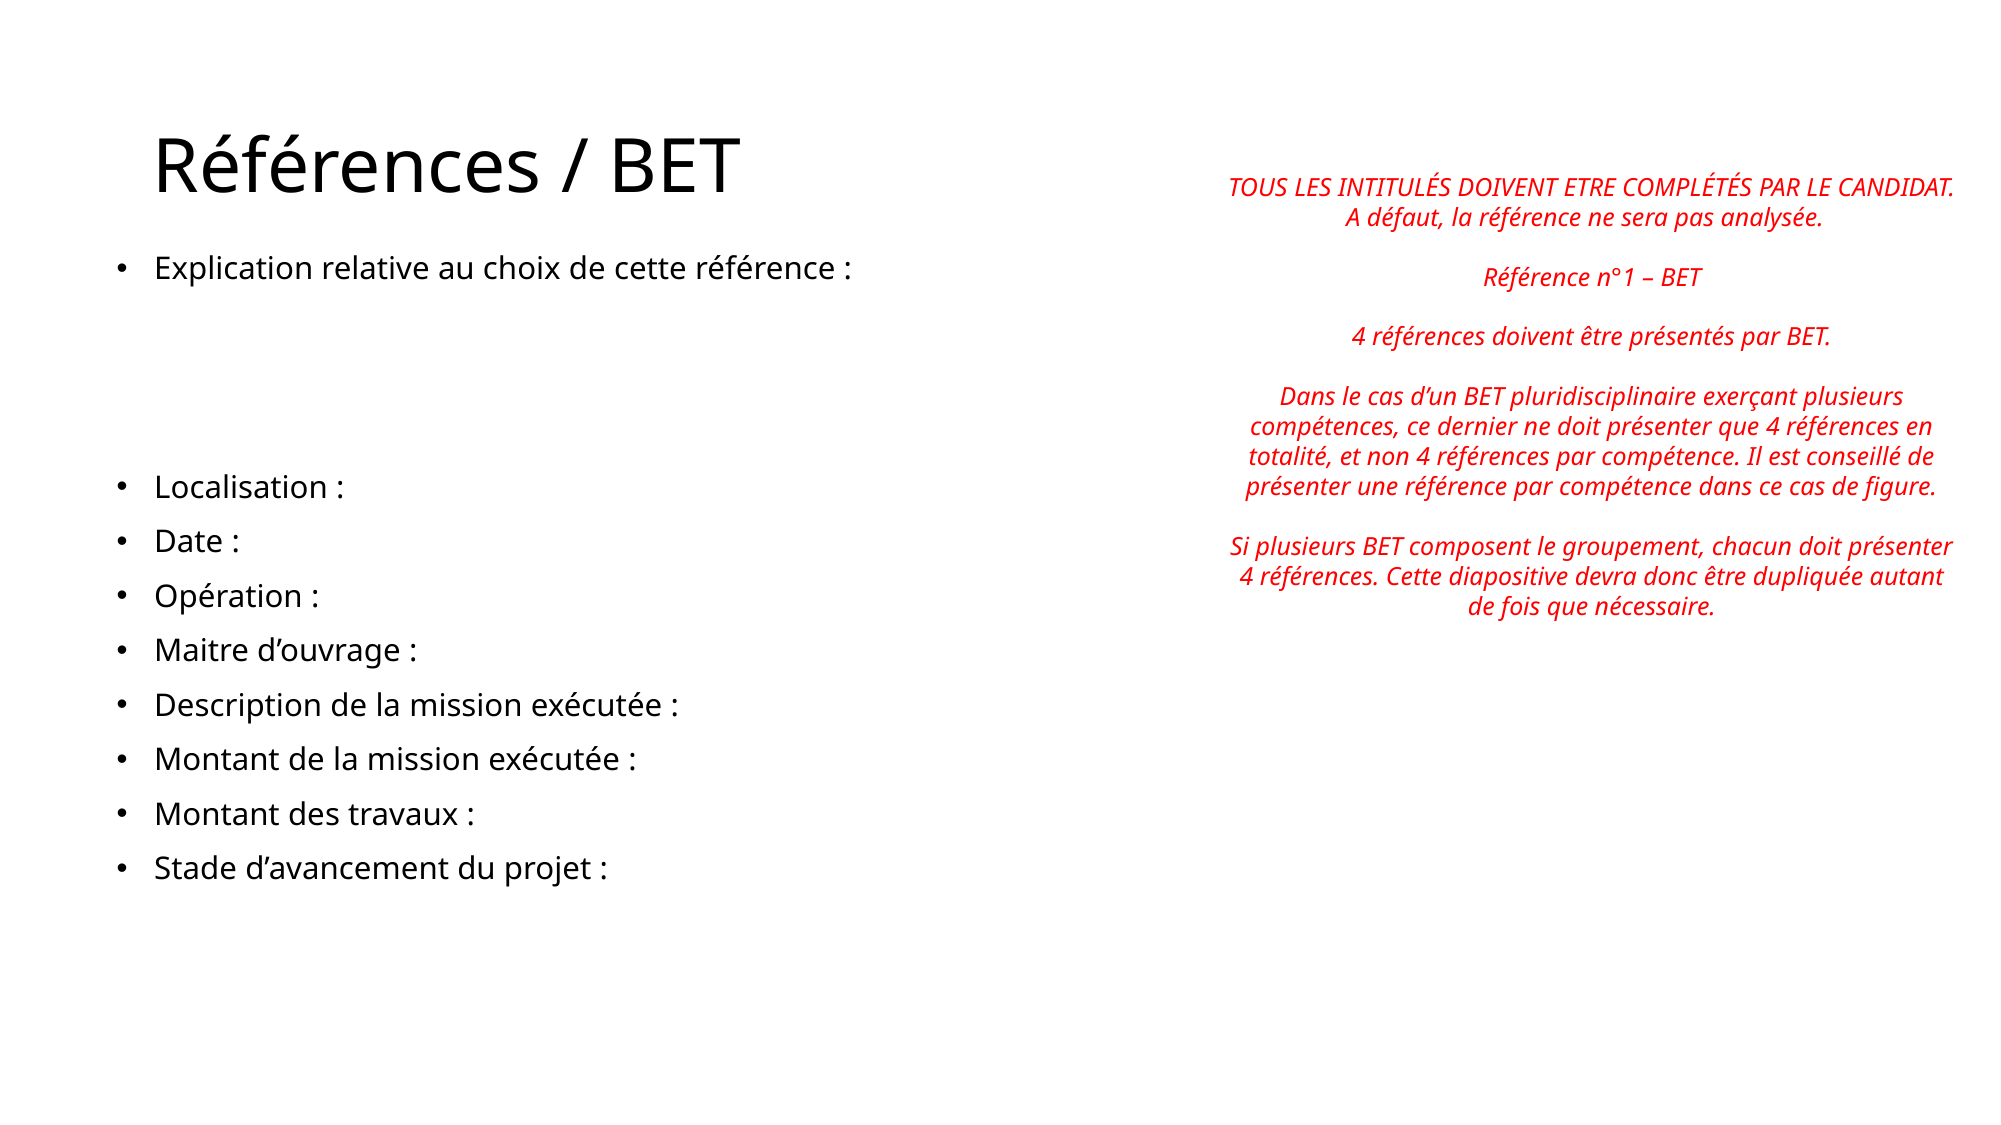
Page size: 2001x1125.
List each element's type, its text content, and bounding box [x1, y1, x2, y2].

text_box TOUS LES INTITULÉS DOIVENT ETRE COMPLÉTÉS PAR LE CANDIDAT. A défaut, la référence ne sera pas analysée. Référence n°1 – BET 4 références doivent être présentés par BET. Dans le cas d’un BET pluridisciplinaire exerçant plusieurs compétences, ce dernier ne doit présenter que 4 références en totalité, et non 4 références par compétence. Il est conseillé de présenter une référence par compétence dans ce cas de figure. Si plusieurs BET composent le groupement, chacun doit présenter 4 références. Cette diapositive devra donc être dupliquée autant de fois que nécessaire. [1208, 163, 1976, 628]
list Explication relative au choix de cette référence : Localisation : Date : Opération : Maitre d’ouvrage : Description de la mission exécutée : Montant de la mission exécutée : Montant des travaux : Stade d’avancement du projet : [101, 245, 1827, 972]
title Références / BET [137, 59, 1863, 245]
